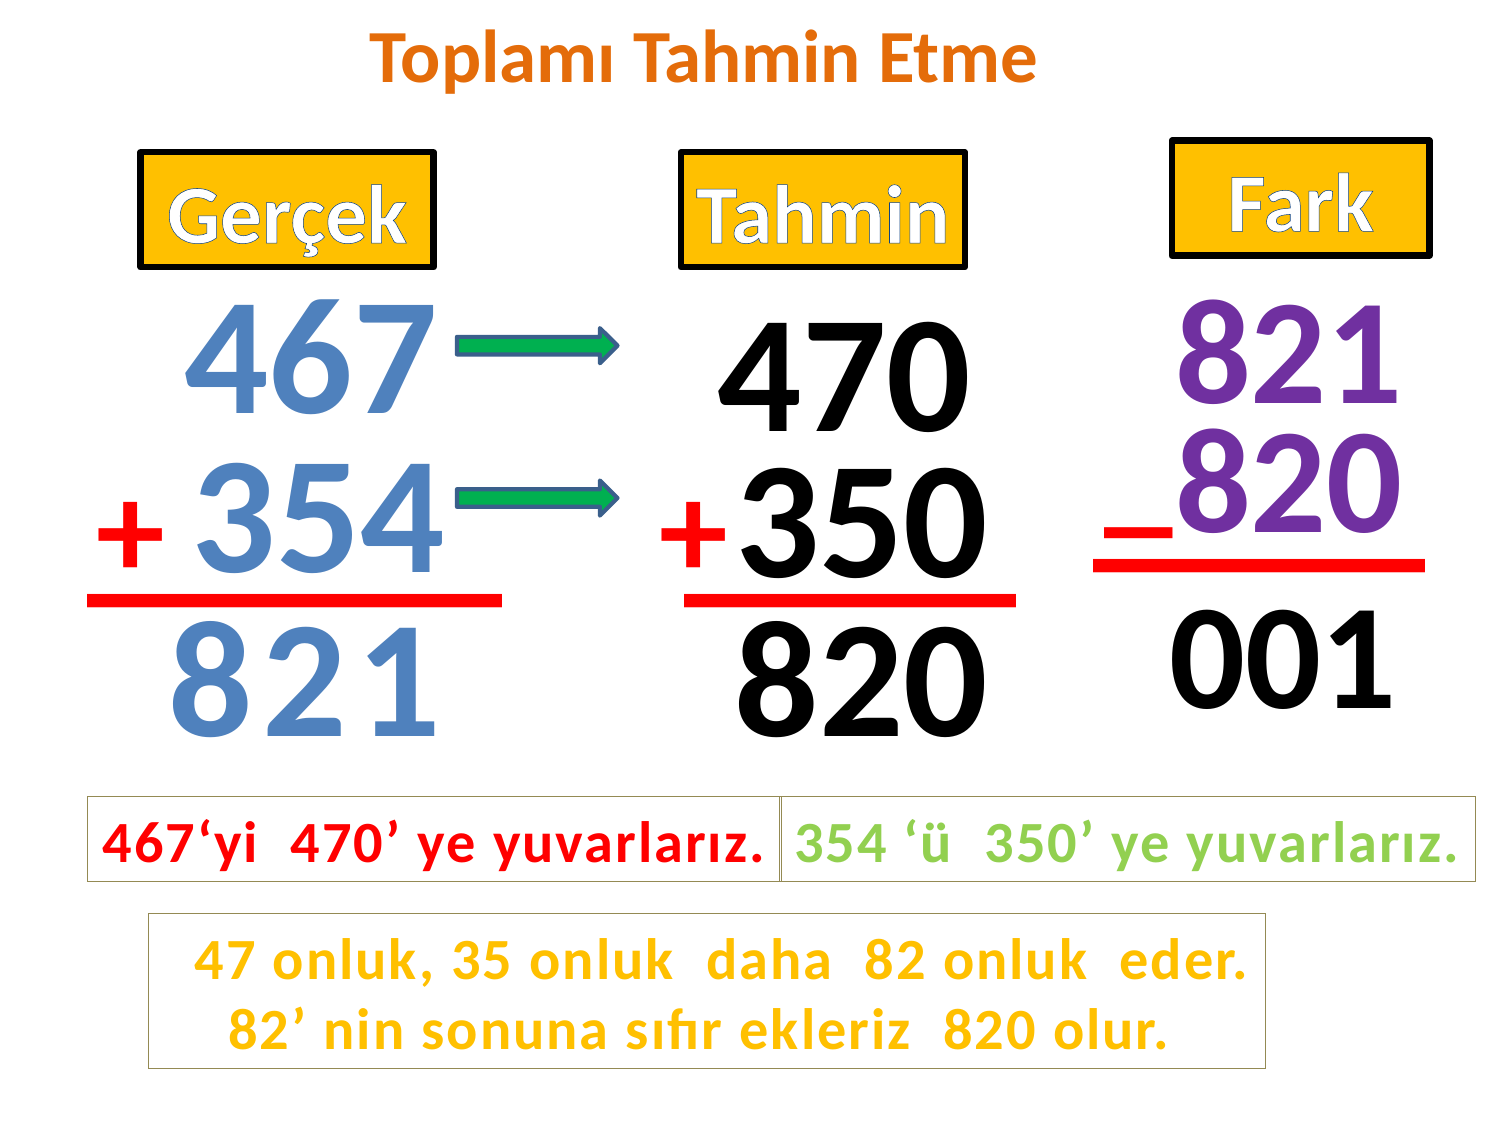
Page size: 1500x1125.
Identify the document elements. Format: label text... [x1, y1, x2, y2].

text_box Gerçek [140, 152, 434, 268]
text_box 467‘yi 470’ ye yuvarlarız. [87, 796, 779, 882]
text_box 821 [1148, 246, 1430, 374]
text_box 47 onluk, 35 onluk daha 82 onluk eder. 82’ nin sonuna sıfır ekleriz 820 olur. [148, 913, 1266, 1069]
text_box 820 [703, 625, 1020, 778]
text_box [454, 326, 620, 366]
text_box Tahmin [680, 152, 965, 268]
text_box 354 [176, 398, 461, 410]
text_box ____ [669, 410, 1032, 625]
text_box ____ [1066, 374, 1453, 590]
text_box [454, 478, 620, 518]
text_box Toplamı Tahmin Etme [354, 0, 1054, 105]
text_box 350 [622, 386, 1004, 622]
text_box 2 [270, 562, 364, 778]
text_box 354 ‘ü 350’ ye yuvarlarız. [779, 796, 1476, 882]
text_box + [81, 433, 169, 614]
text_box _____ [72, 410, 518, 625]
text_box 470 [691, 257, 1026, 410]
text_box 467 [118, 222, 454, 410]
text_box 001 [1124, 550, 1442, 746]
text_box _ [1089, 375, 1177, 555]
text_box 8 [152, 562, 270, 778]
text_box Fark [1171, 140, 1430, 246]
text_box 1 [364, 562, 457, 778]
